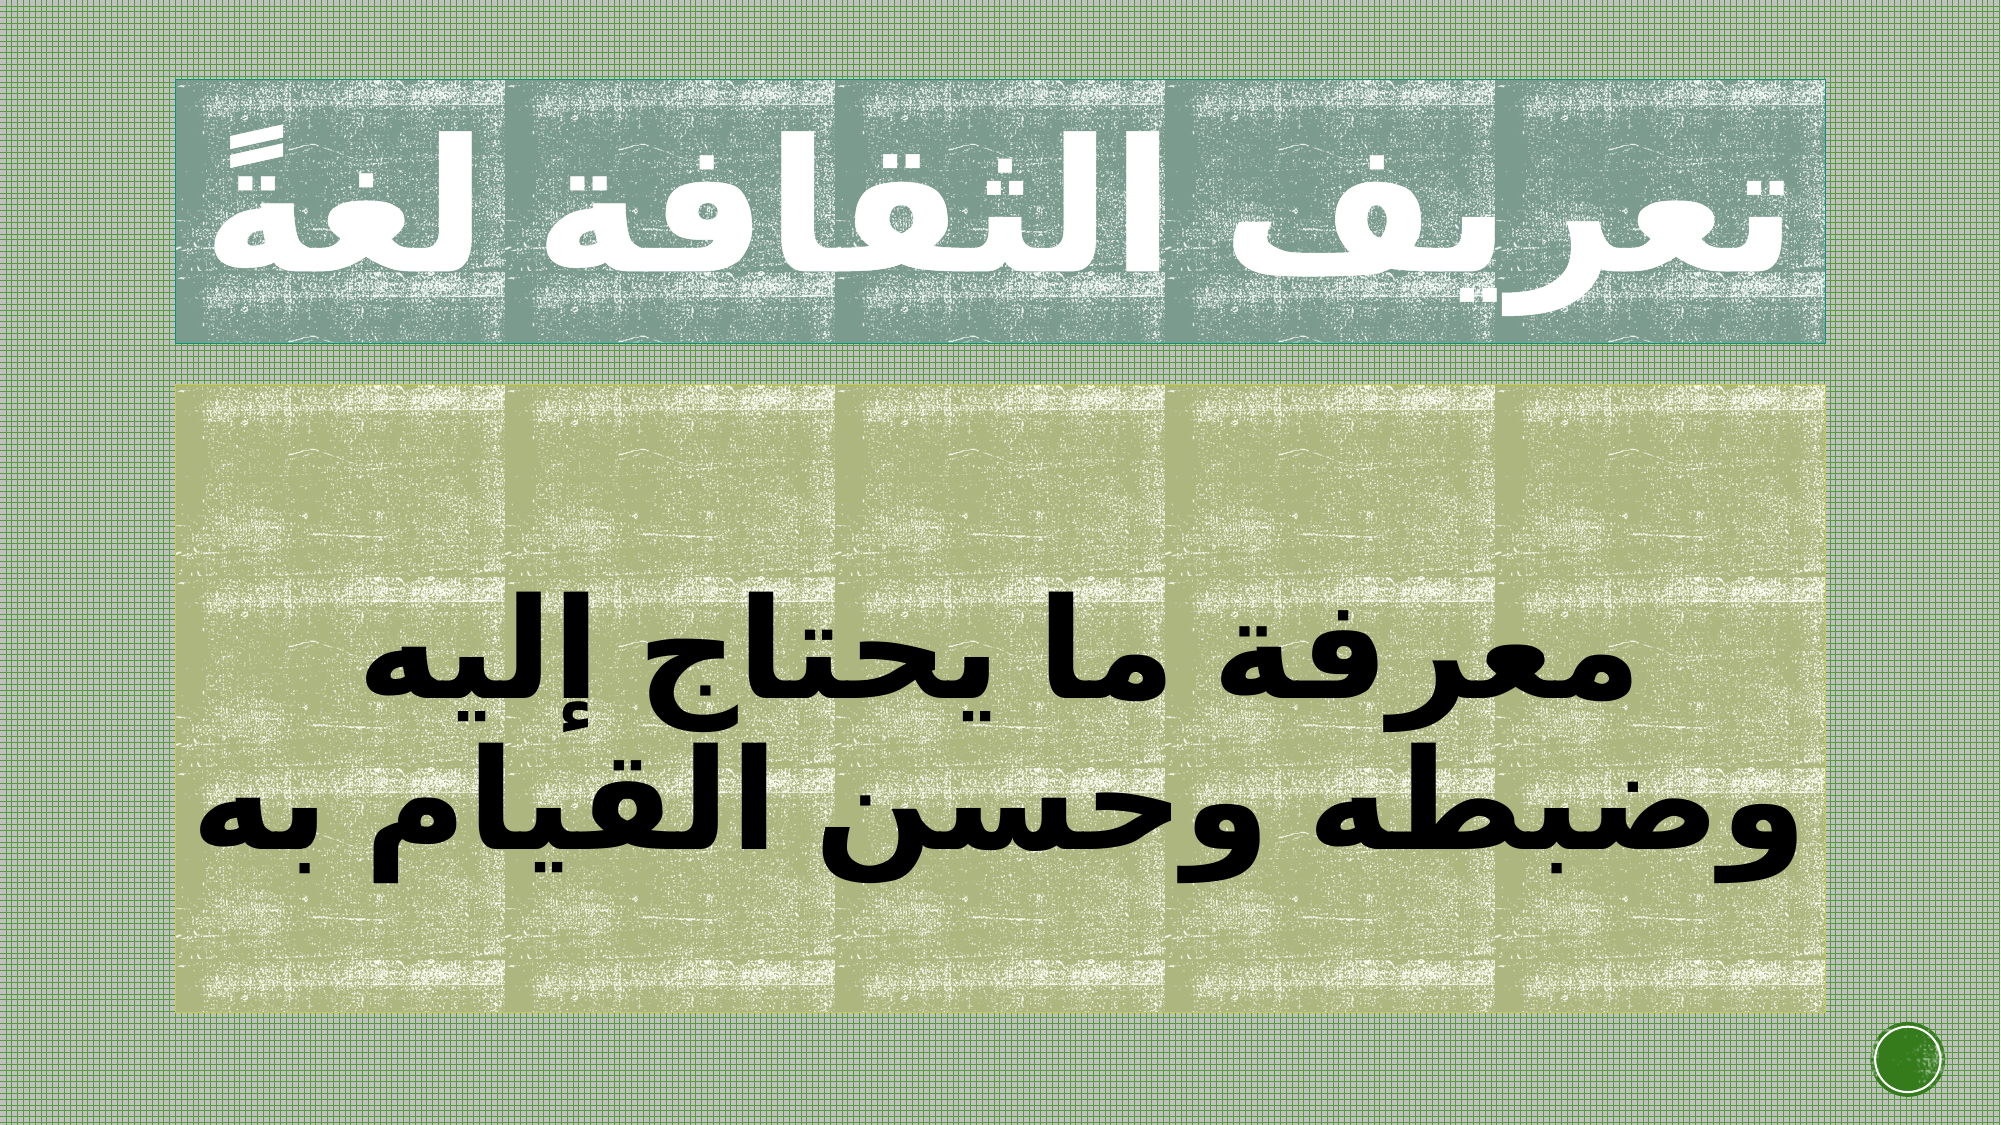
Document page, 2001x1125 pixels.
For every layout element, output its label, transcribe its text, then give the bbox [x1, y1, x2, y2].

title تعريف الثقافة لغةً [175, 79, 1826, 344]
list معرفة ما يحتاج إليه وضبطه وحسن القيام به [175, 384, 1826, 1013]
